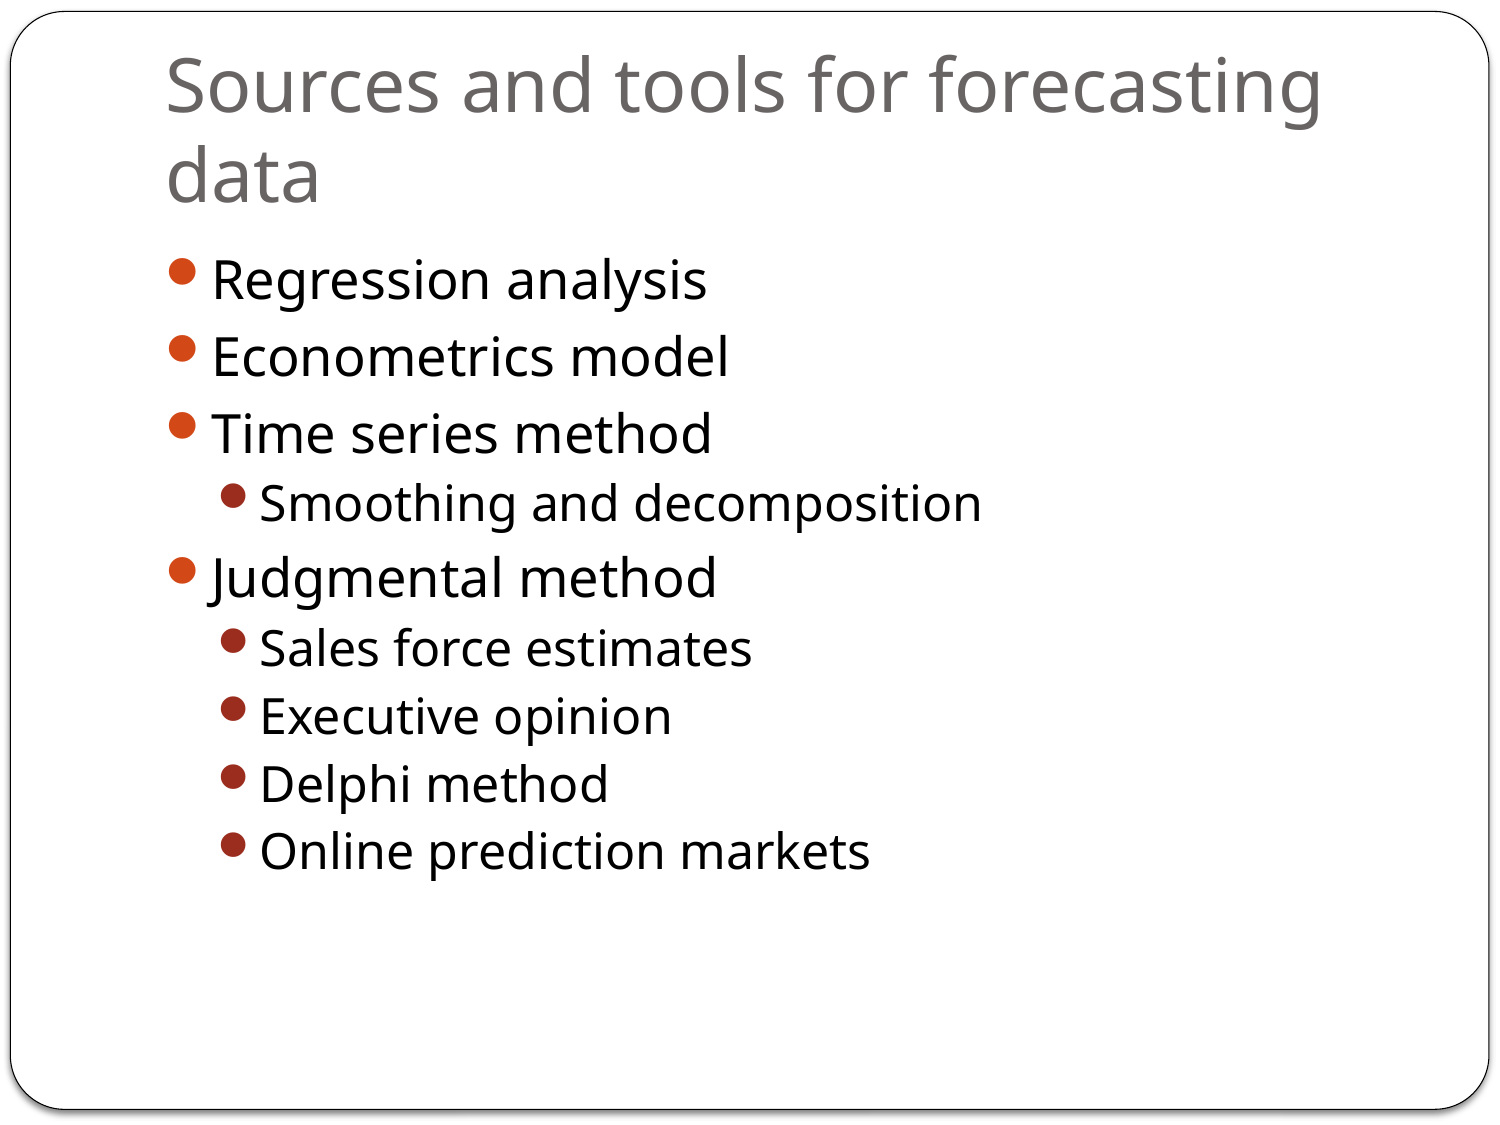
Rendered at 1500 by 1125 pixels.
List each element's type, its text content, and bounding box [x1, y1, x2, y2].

title Sources and tools for forecasting data [149, 44, 1426, 233]
list Regression analysis Econometrics model Time series method Smoothing and decomposition Judgmental method Sales force estimates Executive opinion Delphi method Online prediction markets [149, 237, 1426, 988]
